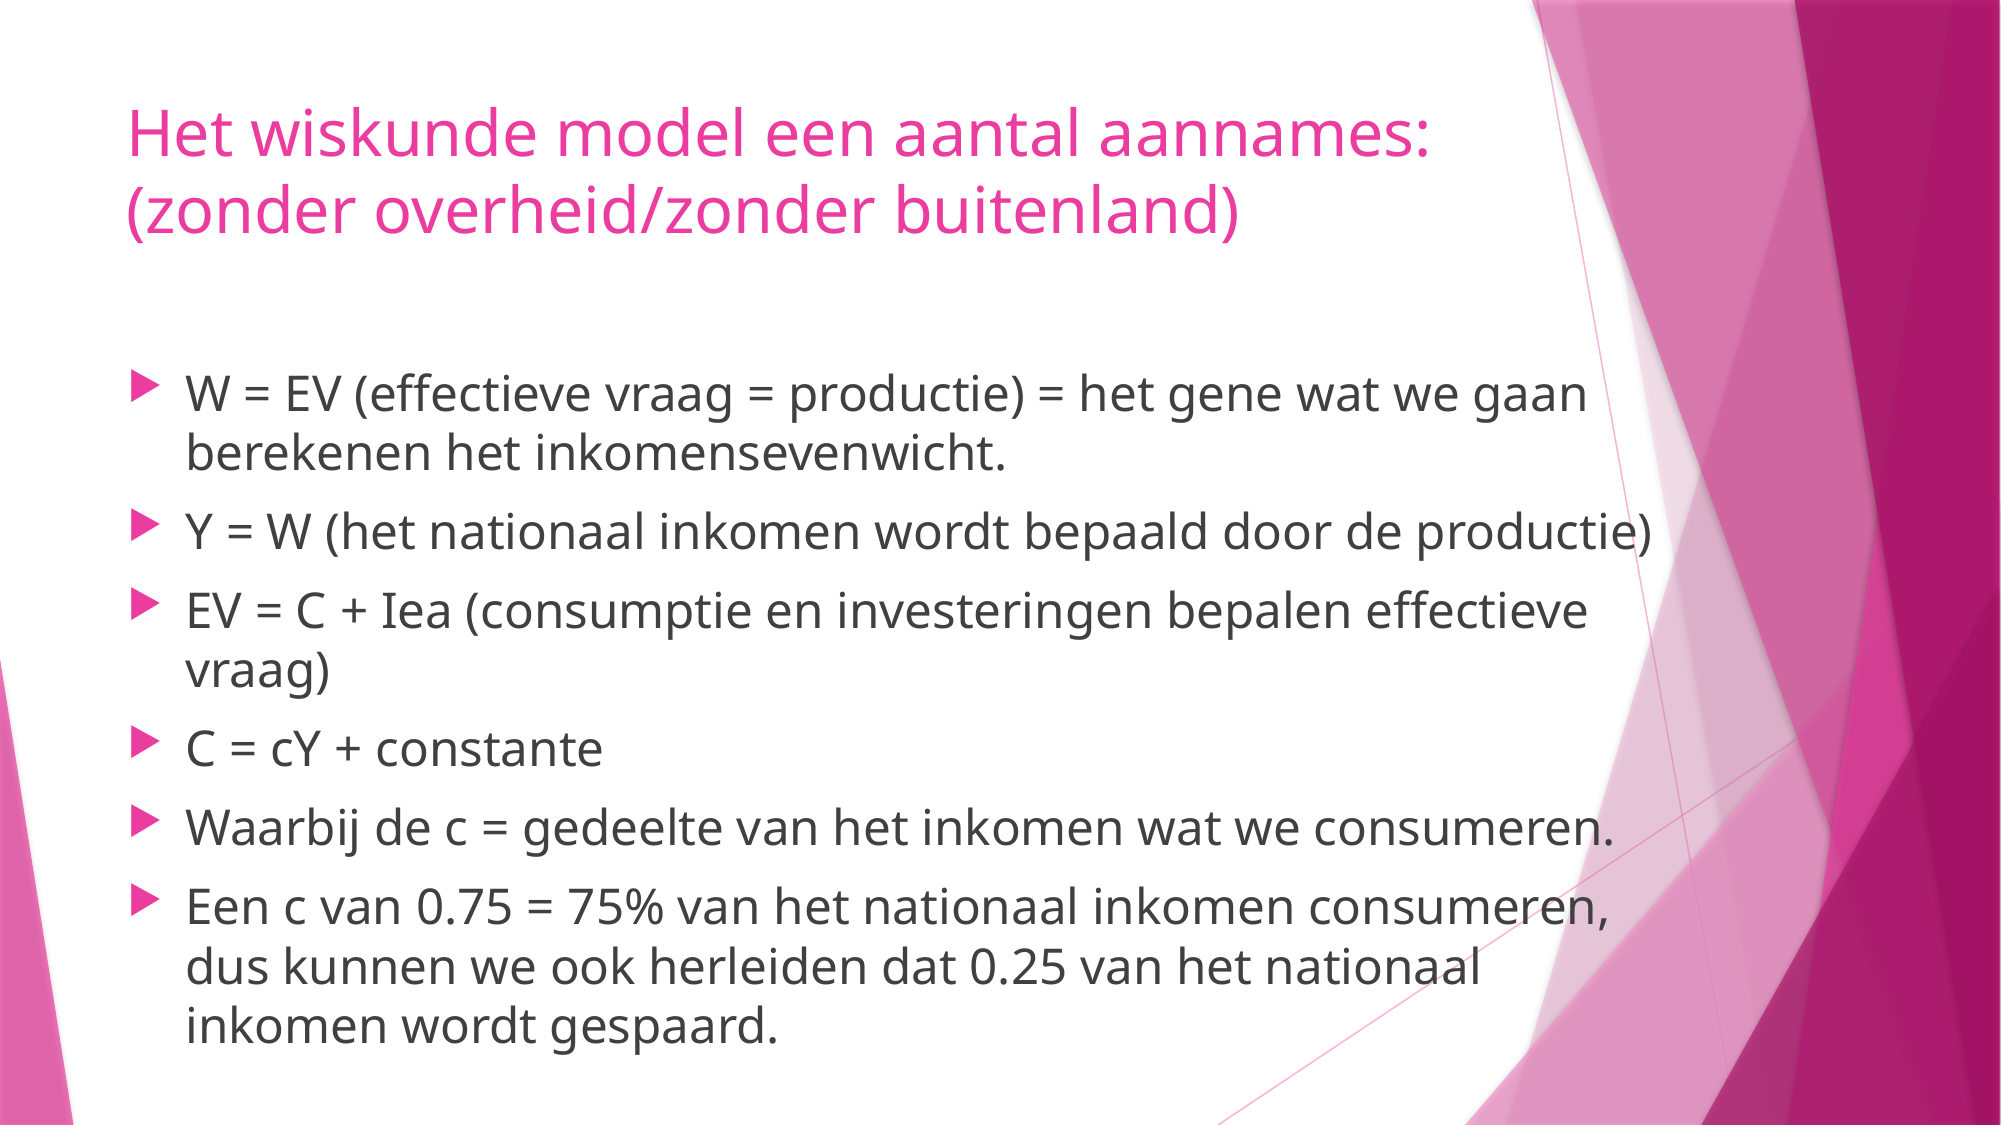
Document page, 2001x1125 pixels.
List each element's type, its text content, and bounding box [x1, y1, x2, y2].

title Het wiskunde model een aantal aannames: (zonder overheid/zonder buitenland) [111, 84, 1522, 301]
list W = EV (effectieve vraag = productie) = het gene wat we gaan berekenen het inkomensevenwicht. Y = W (het nationaal inkomen wordt bepaald door de productie) EV = C + Iea (consumptie en investeringen bepalen effectieve vraag) C = cY + constante Waarbij de c = gedeelte van het inkomen wat we consumeren. Een c van 0.75 = 75% van het nationaal inkomen consumeren, dus kunnen we ook herleiden dat 0.25 van het nationaal inkomen wordt gespaard. [112, 354, 1676, 1092]
